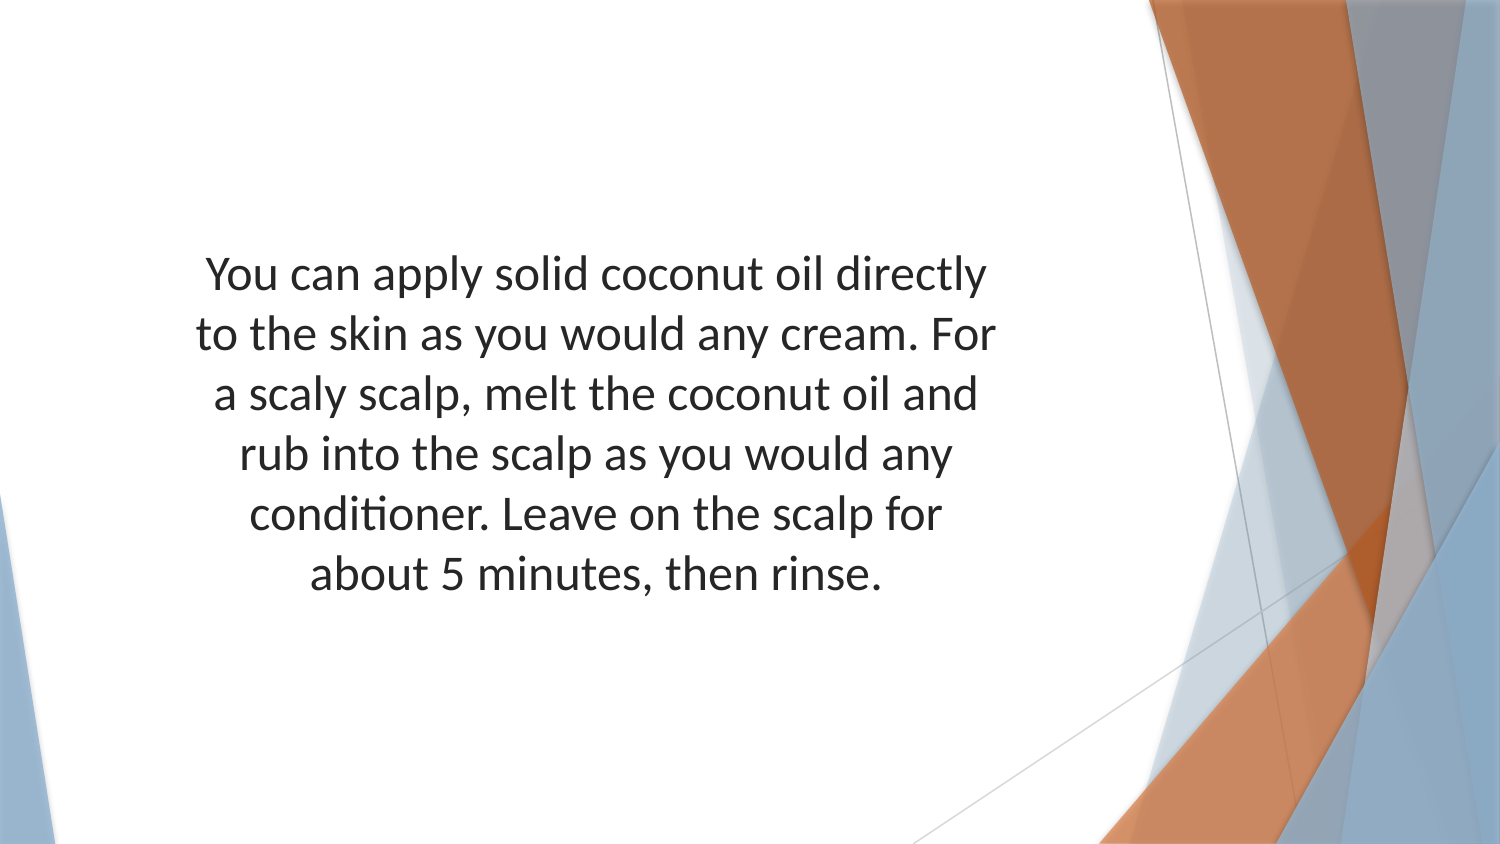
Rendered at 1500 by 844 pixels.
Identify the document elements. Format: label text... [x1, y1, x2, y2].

list You can apply solid coconut oil directly to the skin as you would any cream. For a scaly scalp, melt the coconut oil and rub into the scalp as you would any conditioner. Leave on the scalp for about 5 minutes, then rinse. [171, 232, 1022, 611]
